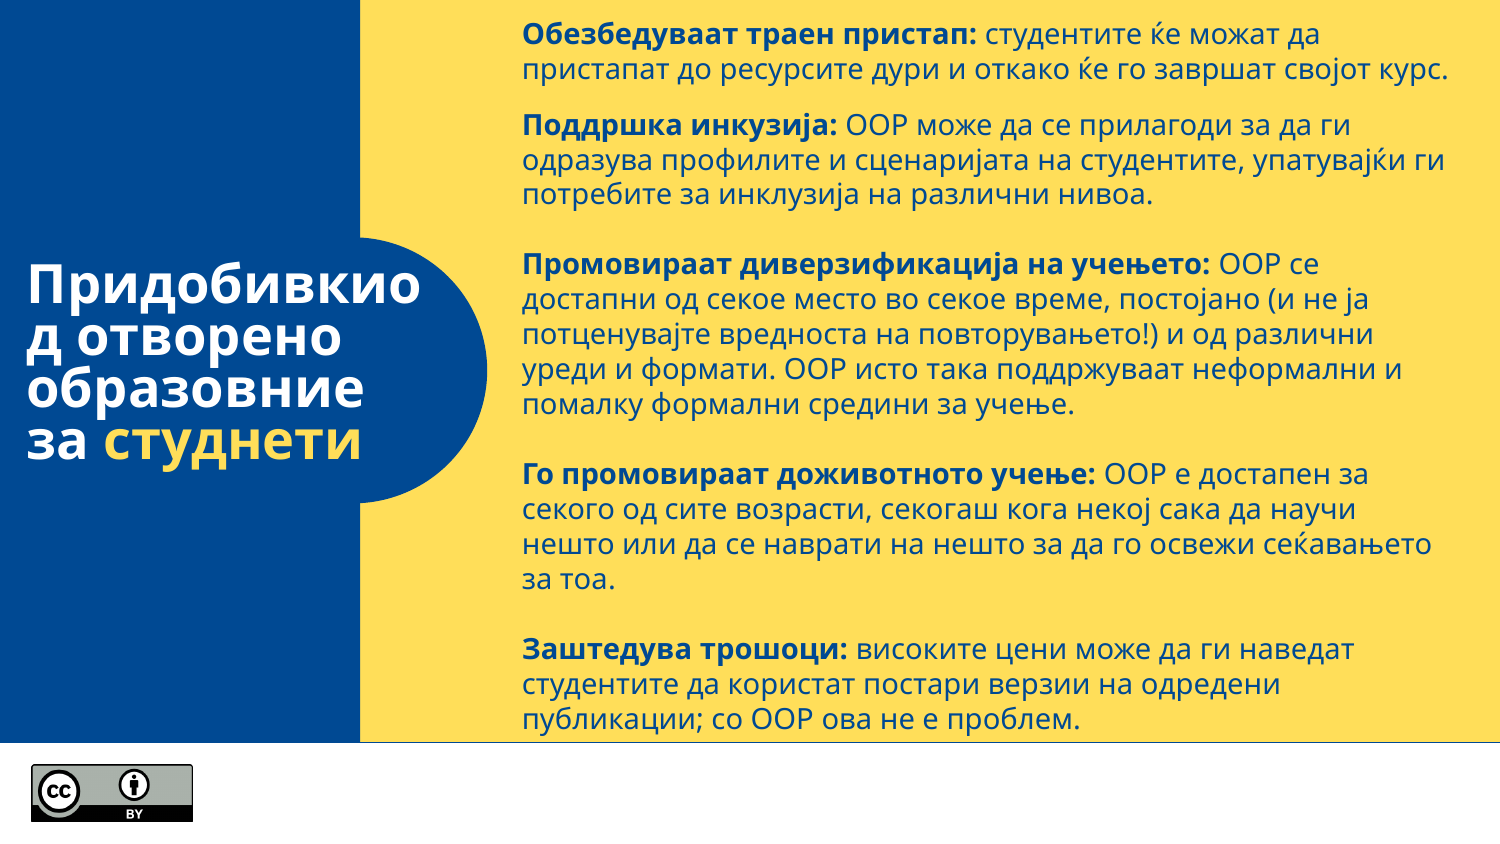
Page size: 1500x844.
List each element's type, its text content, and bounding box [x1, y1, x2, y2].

text_box Обезбедуваат траен пристап: студентите ќе можат да пристапат до ресурсите дури и откако ќе го завршат својот курс. Поддршка инкузија: ООР може да се прилагоди за да ги одразува профилите и сценаријата на студентите, упатувајќи ги потребите за инклузија на различни нивоа. Промовираат диверзификација на учењето: OОР се достапни од секое место во секое време, постојано (и не ја потценувајте вредноста на повторувањето!) и од различни уреди и формати. ООР исто така поддржуваат неформални и помалку формални средини за учење. Го промовираат доживотното учење: ООР е достапен за секого од сите возрасти, секогаш кога некој сака да научи нешто или да се наврати на нешто за да го освежи сеќавањето за тоа. Заштедува трошоци: високите цени може да ги наведат студентите да користат постари верзии на одредени публикации; со ООР ова не е проблем. [506, 0, 1472, 741]
text_box Придобивкиод отворено образовние за студнети [11, 246, 454, 485]
text_box [304, 237, 401, 246]
picture [31, 764, 193, 822]
text_box [0, 750, 1500, 844]
text_box [454, 282, 488, 458]
text_box [284, 485, 421, 504]
text_box [0, 0, 361, 742]
